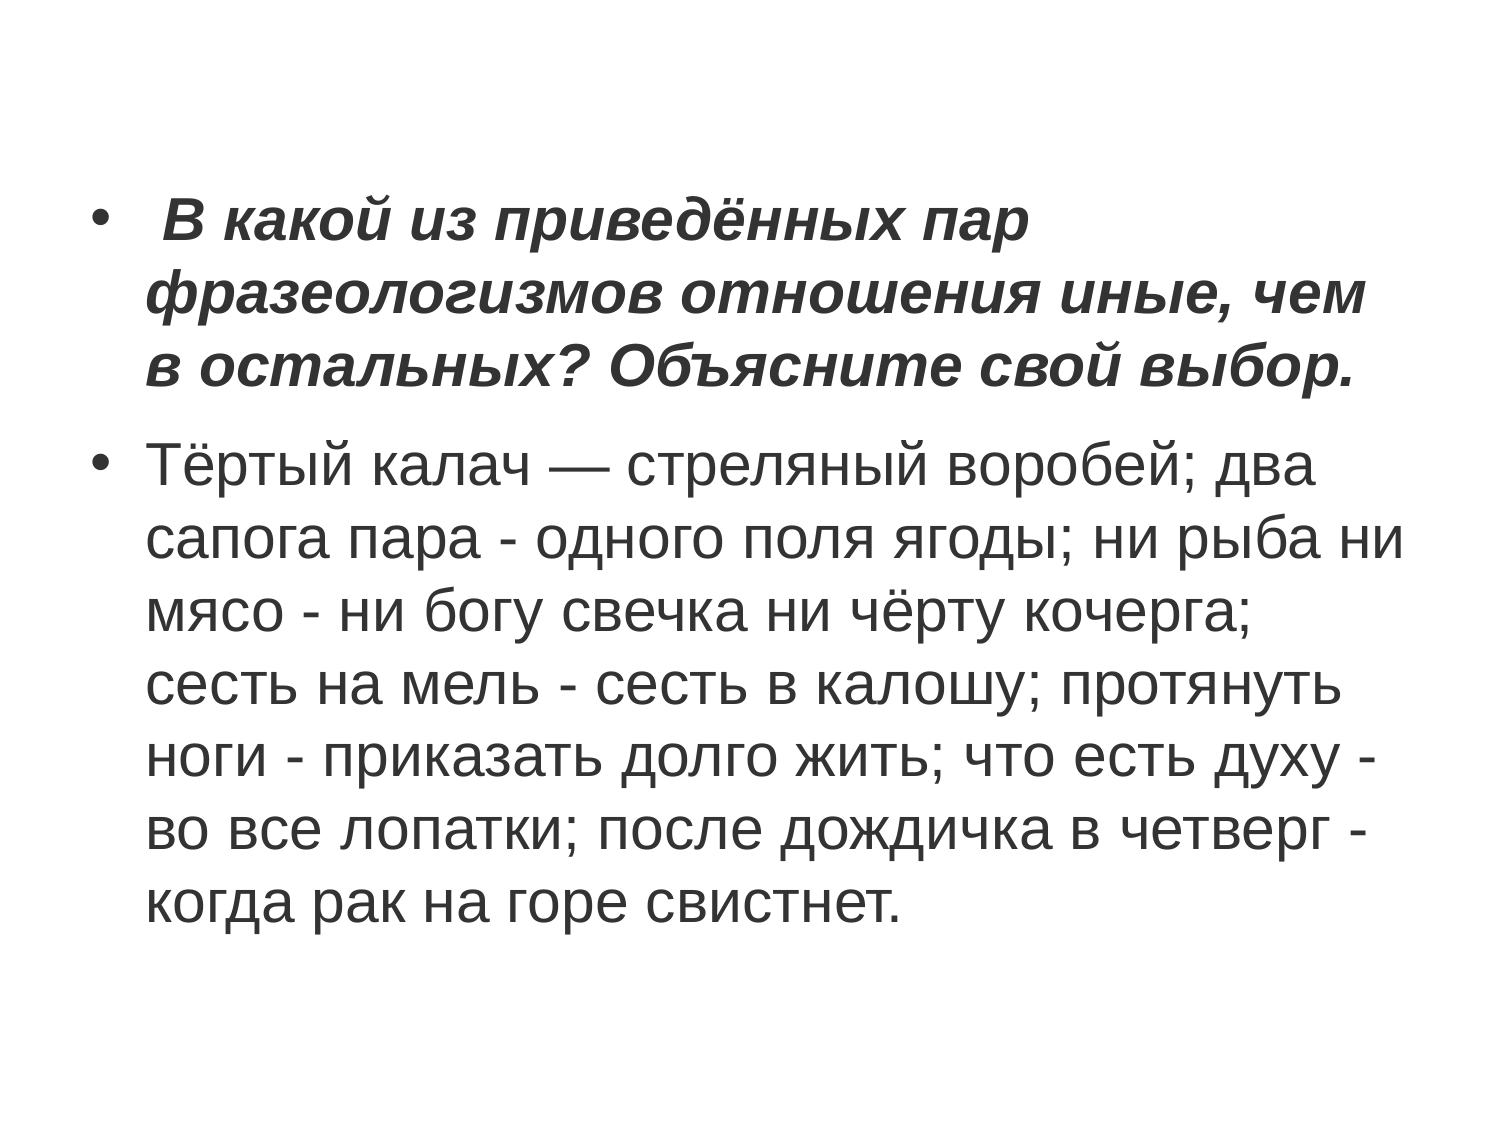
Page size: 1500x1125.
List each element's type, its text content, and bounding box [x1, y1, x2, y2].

list В какой из приведённых пар фразеологизмов отношения иные, чем в остальных? Объясните свой выбор. Тёртый калач — стреляный воробей; два сапога пара - одного поля ягоды; ни рыба ни мясо - ни богу свечка ни чёрту кочерга; сесть на мель - сесть в калошу; протянуть ноги - приказать долго жить; что есть духу - во все лопатки; после дождичка в четверг - когда рак на горе свистнет. [75, 172, 1425, 1005]
